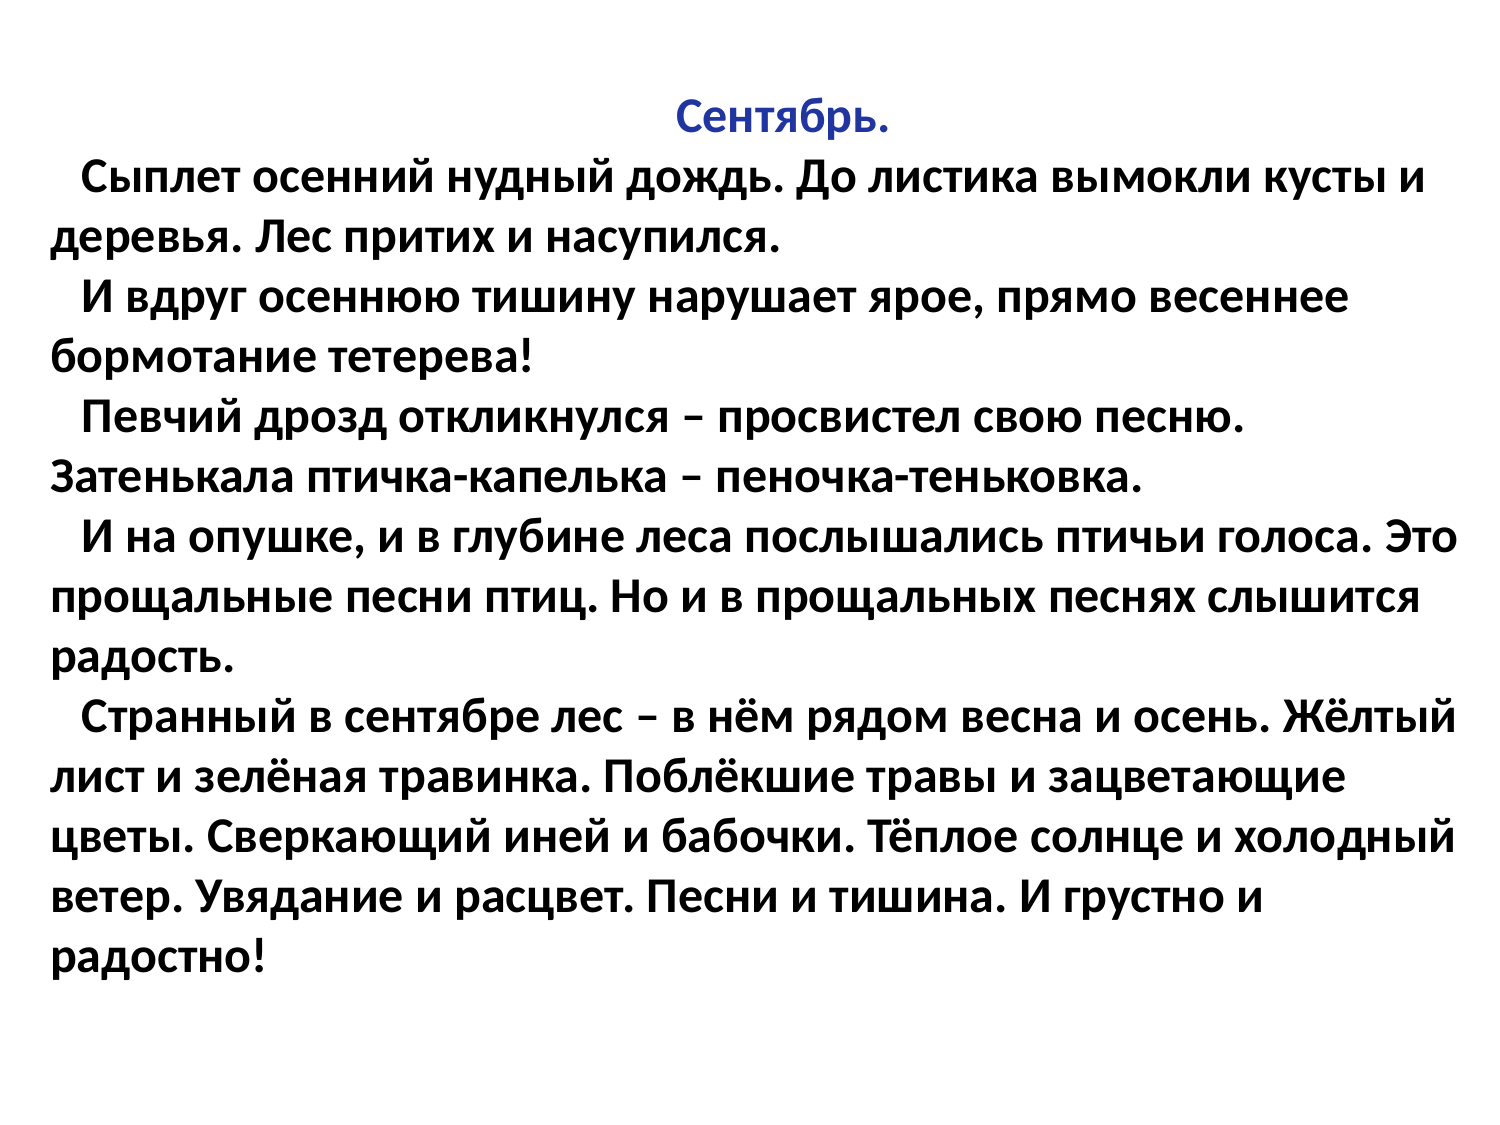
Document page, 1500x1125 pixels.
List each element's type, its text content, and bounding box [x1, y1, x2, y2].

text_box Сентябрь. Сыплет осенний нудный дождь. До листика вымокли кусты и деревья. Лес притих и насупился. И вдруг осеннюю тишину нарушает ярое, прямо весеннее бормотание тетерева! Певчий дрозд откликнулся – просвистел свою песню. Затенькала птичка-капелька – пеночка-теньковка. И на опушке, и в глубине леса послышались птичьи голоса. Это прощальные песни птиц. Но и в прощальных песнях слышится радость. Странный в сентябре лес – в нём рядом весна и осень. Жёлтый лист и зелёная травинка. Поблёкшие травы и зацветающие цветы. Сверкающий иней и бабочки. Тёплое солнце и холодный ветер. Увядание и расцвет. Песни и тишина. И грустно и радостно! [35, 74, 1500, 990]
